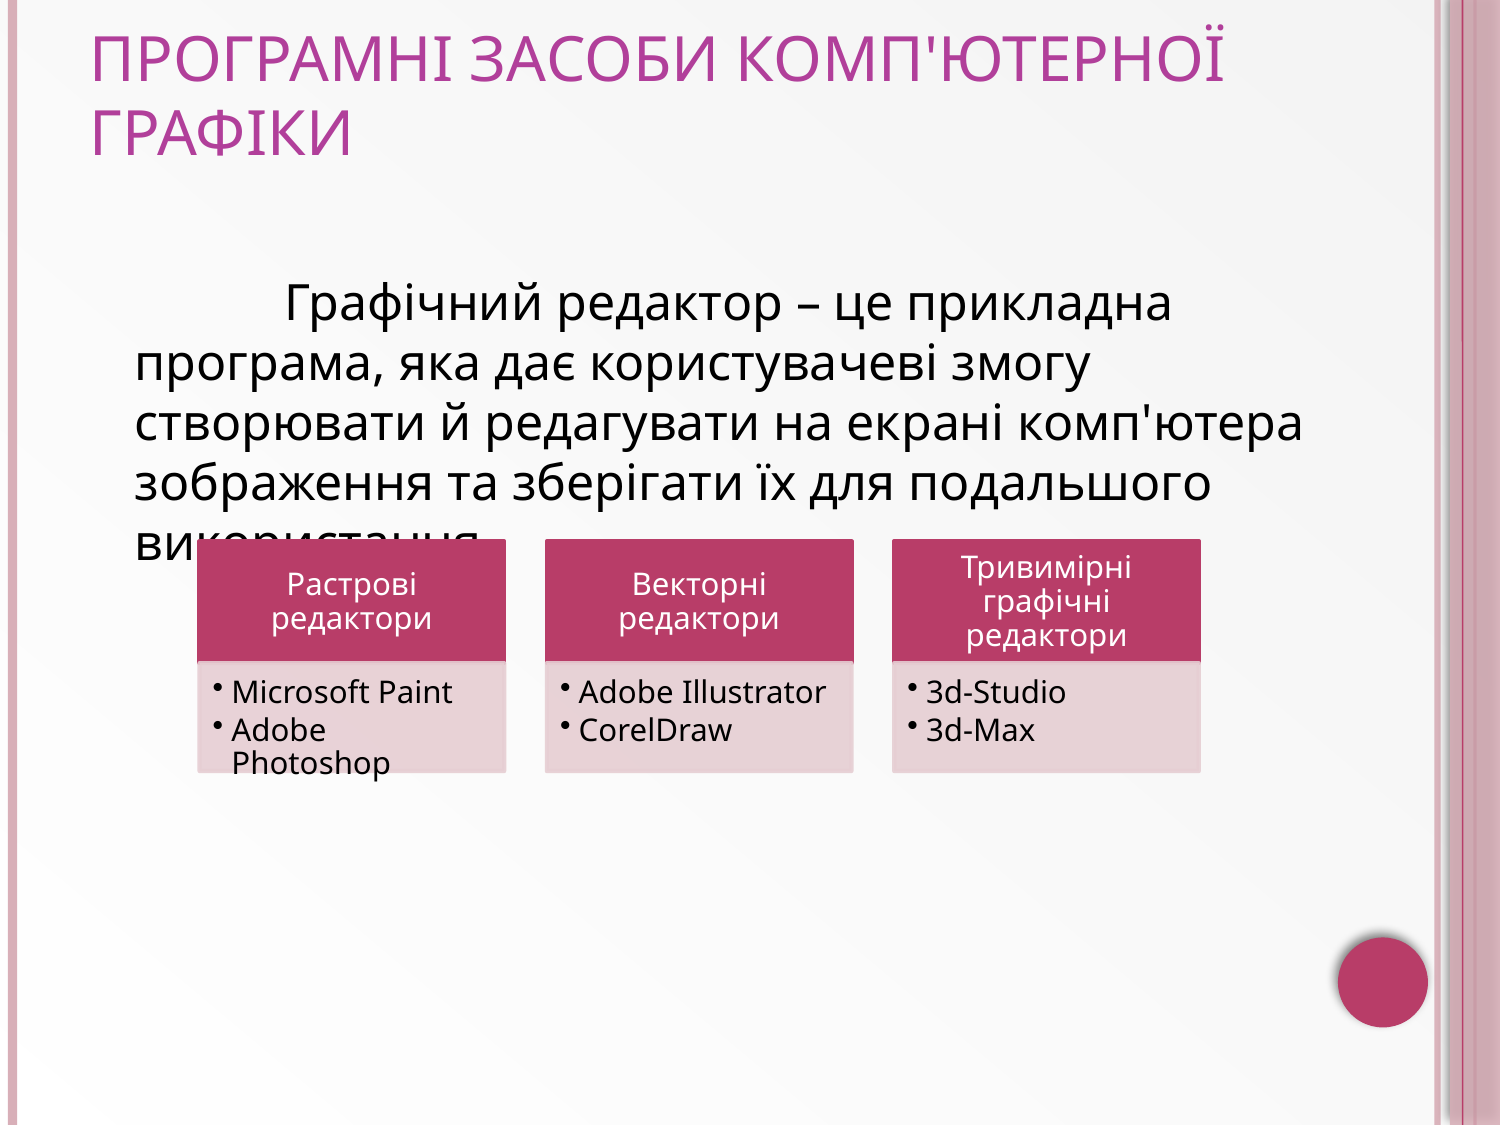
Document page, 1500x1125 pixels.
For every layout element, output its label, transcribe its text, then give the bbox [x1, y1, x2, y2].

title Програмні засоби комп'ютерної графіки [75, 45, 1418, 176]
list Графічний редактор – це прикладна програма, яка дає користувачеві змогу створювати й редагувати на екрані комп'ютера зображення та зберігати їх для подальшого використання. [75, 262, 1407, 1062]
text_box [198, 527, 1200, 786]
